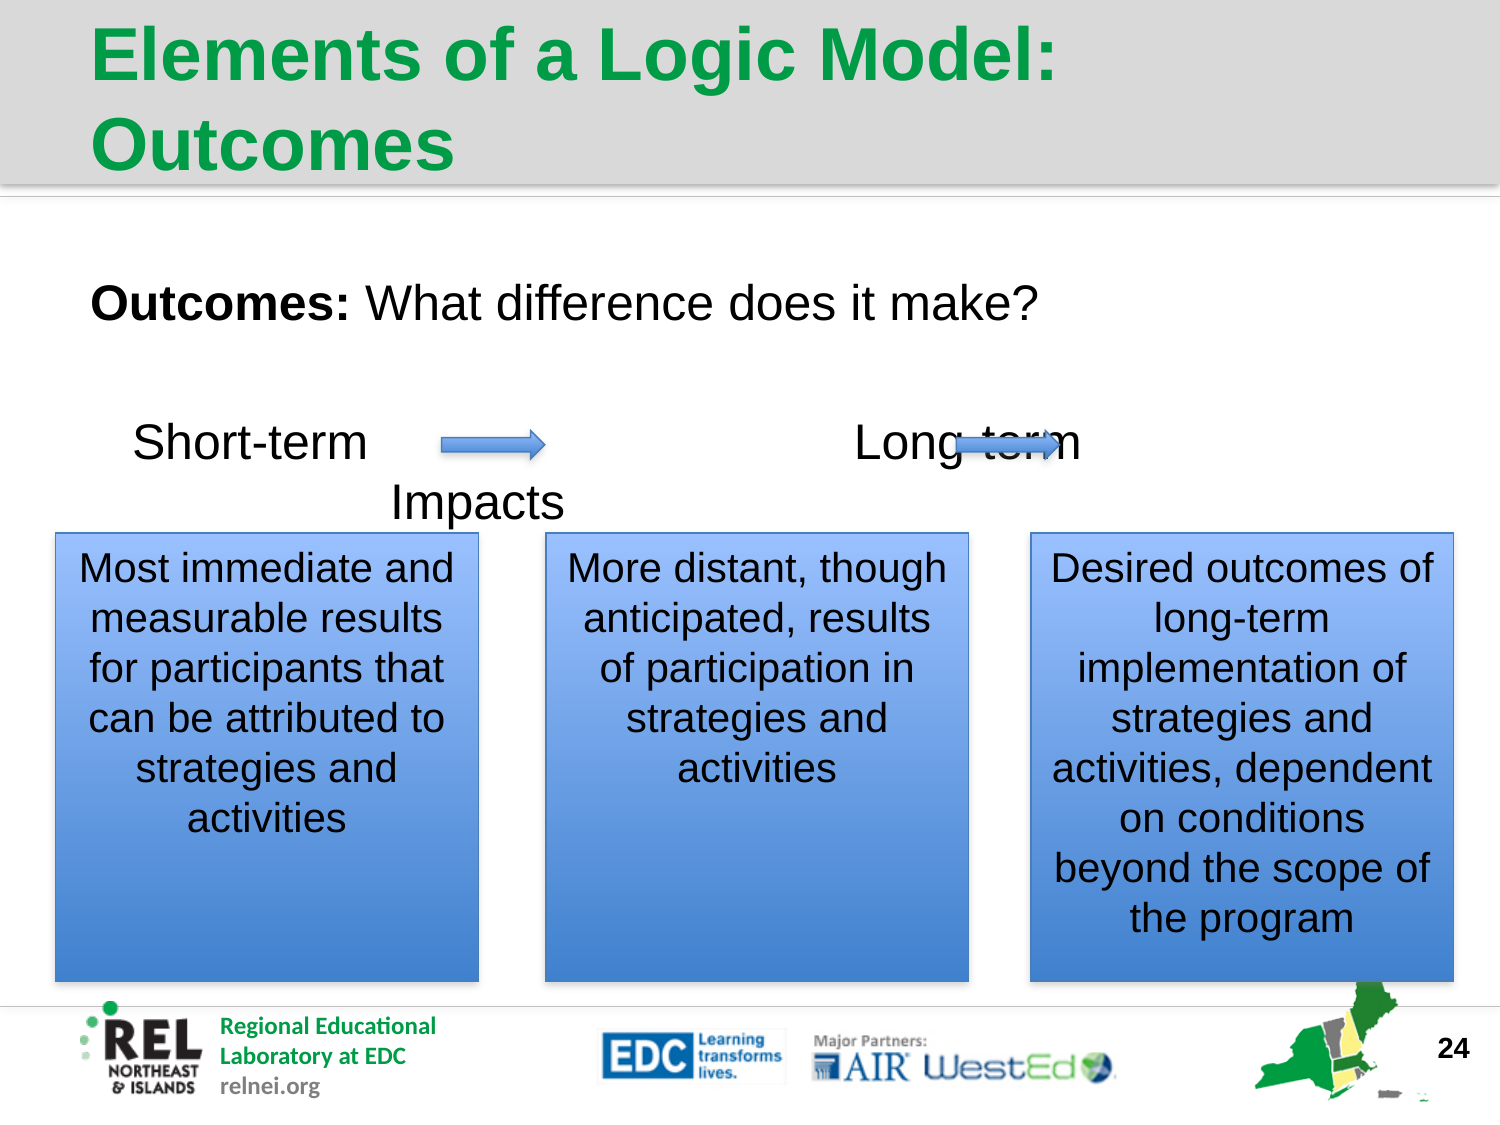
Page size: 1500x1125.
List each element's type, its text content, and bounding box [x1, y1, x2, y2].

picture [594, 1028, 1138, 1091]
slide_number 24 [1393, 1016, 1485, 1077]
picture [1245, 984, 1442, 1103]
text_box Desired outcomes of long-term implementation of strategies and activities, dependent on conditions beyond the scope of the program [1030, 533, 1454, 982]
text_box [956, 430, 1060, 459]
text_box [441, 430, 545, 459]
text_box More distant, though anticipated, results of participation in strategies and activities [545, 533, 969, 982]
list Outcomes: What difference does it make? Short-term Long-term Impacts [75, 262, 1425, 982]
title Elements of a Logic Model: Outcomes [75, 25, 1425, 165]
text_box Most immediate and measurable results for participants that can be attributed to strategies and activities [55, 533, 479, 982]
picture [80, 1001, 227, 1108]
